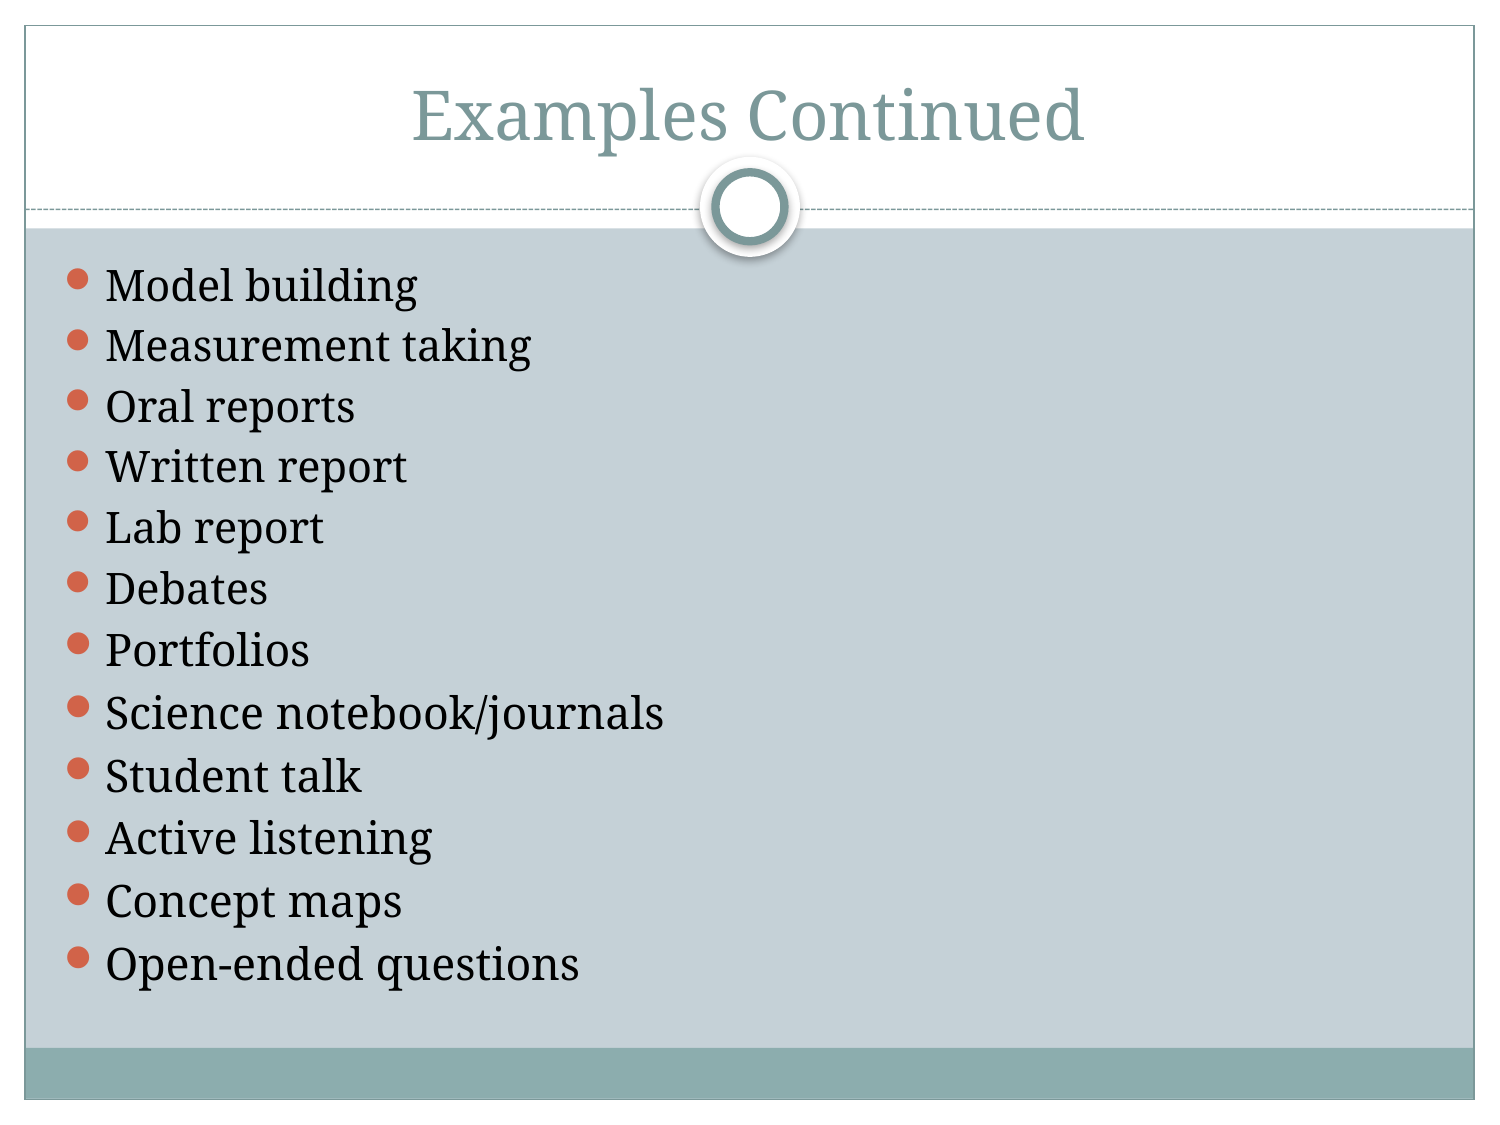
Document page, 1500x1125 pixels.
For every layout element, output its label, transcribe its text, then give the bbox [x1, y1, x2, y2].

title Examples Continued [49, 37, 1450, 162]
list Model building Measurement taking Oral reports Written report Lab report Debates Portfolios Science notebook/journals Student talk Active listening Concept maps Open-ended questions [49, 250, 1445, 1001]
